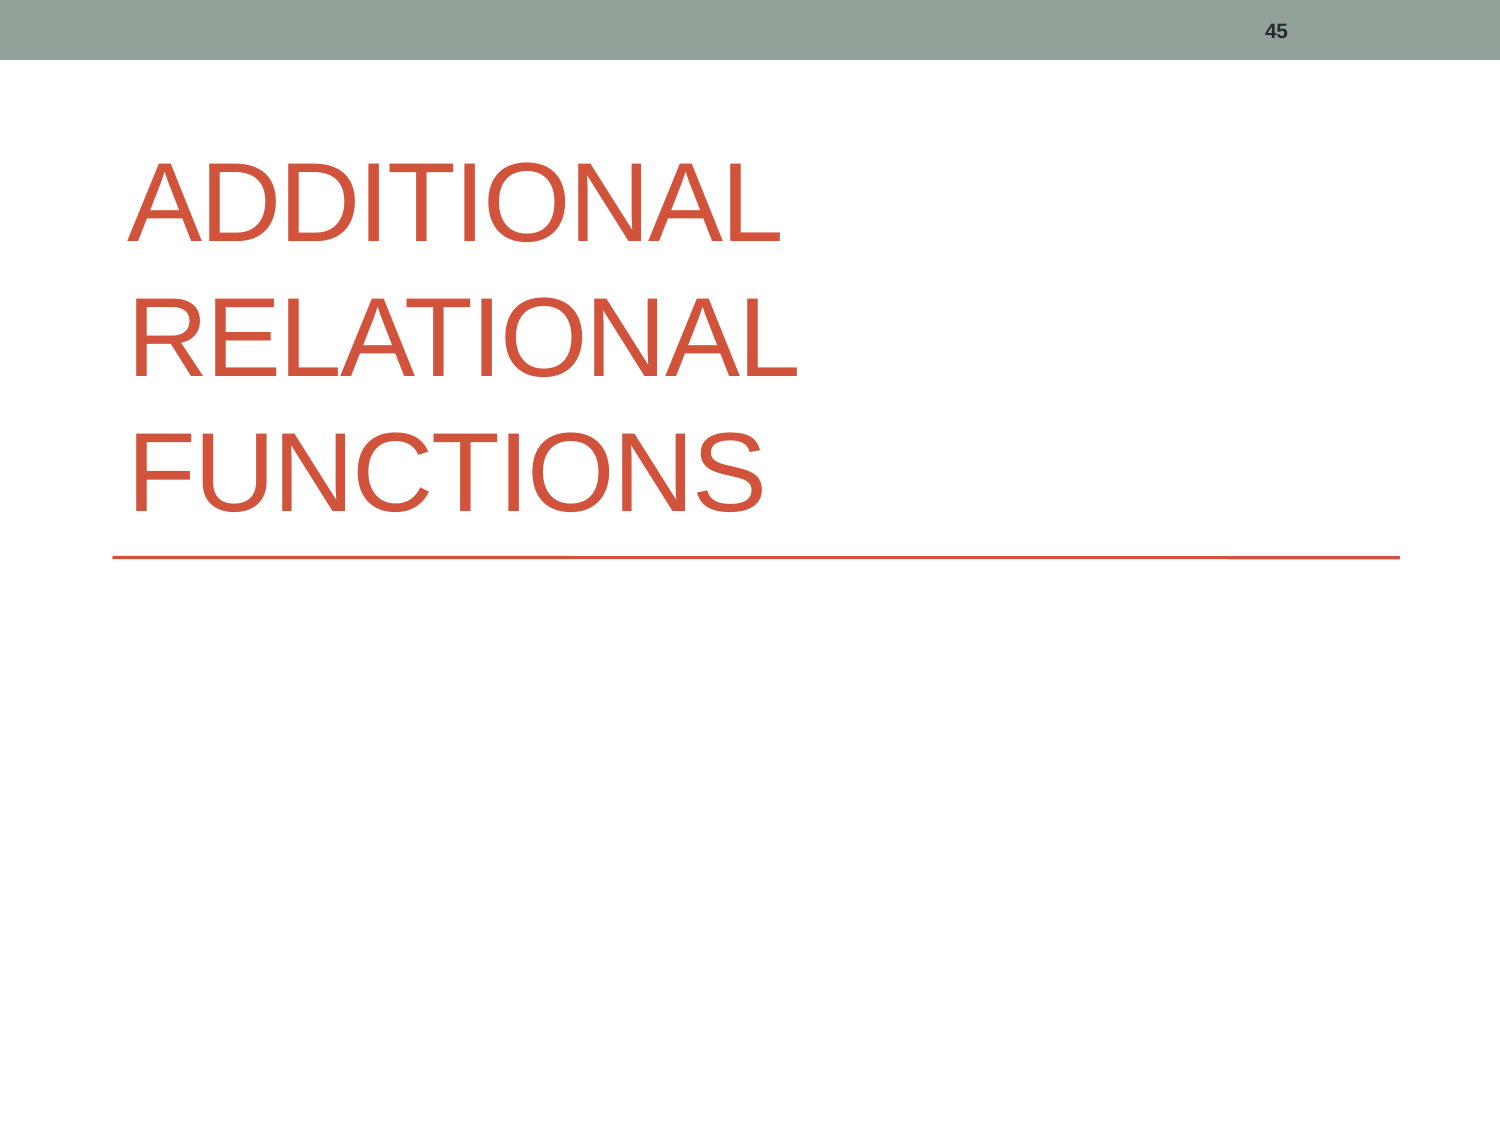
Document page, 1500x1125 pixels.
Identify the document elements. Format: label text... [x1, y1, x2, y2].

title Additional Relational Functions [112, 224, 1400, 542]
slide_number 45 [1250, 3, 1425, 57]
